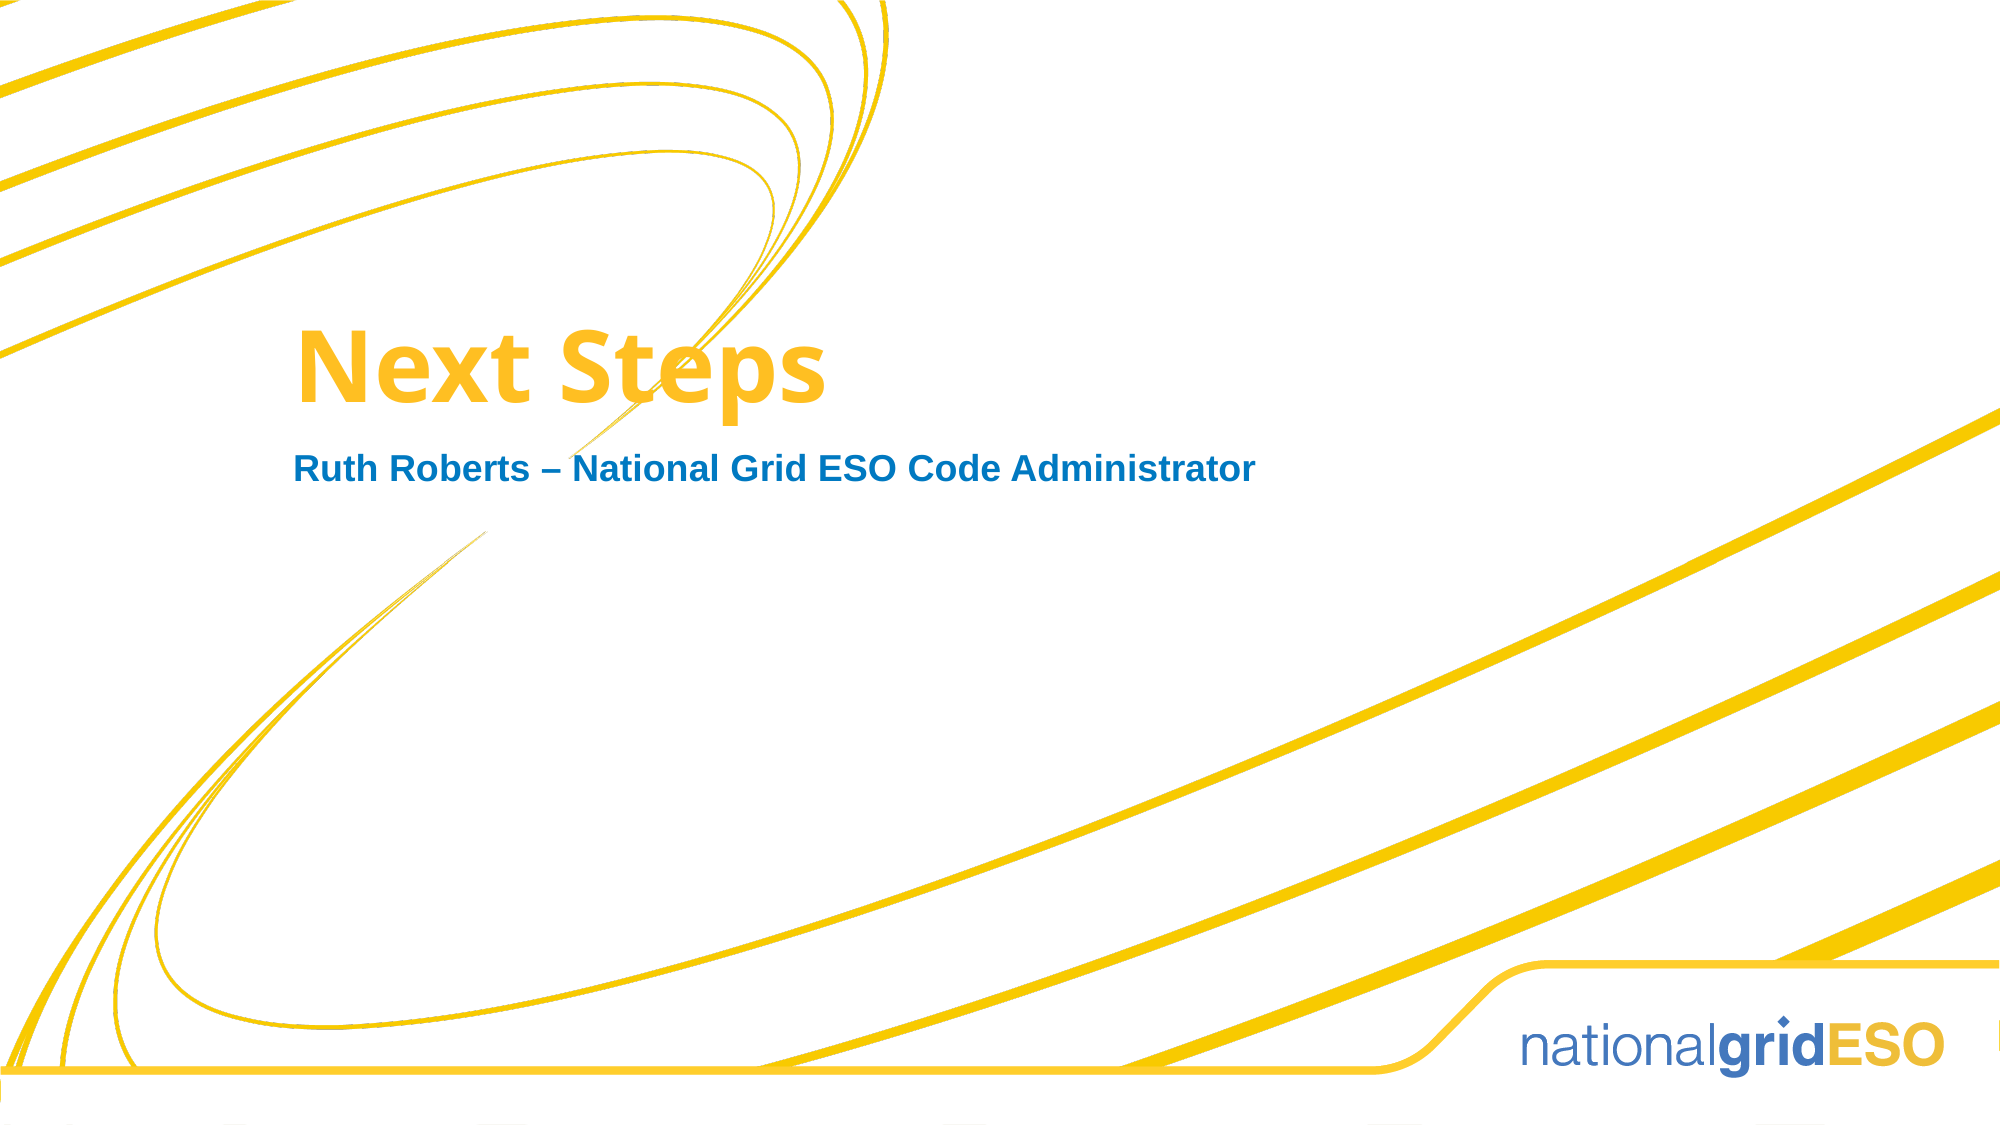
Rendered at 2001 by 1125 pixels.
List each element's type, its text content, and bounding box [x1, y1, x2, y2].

list Next Steps [278, 309, 1440, 430]
picture [0, 0, 2000, 1125]
list Ruth Roberts – National Grid ESO Code Administrator [278, 441, 1440, 718]
